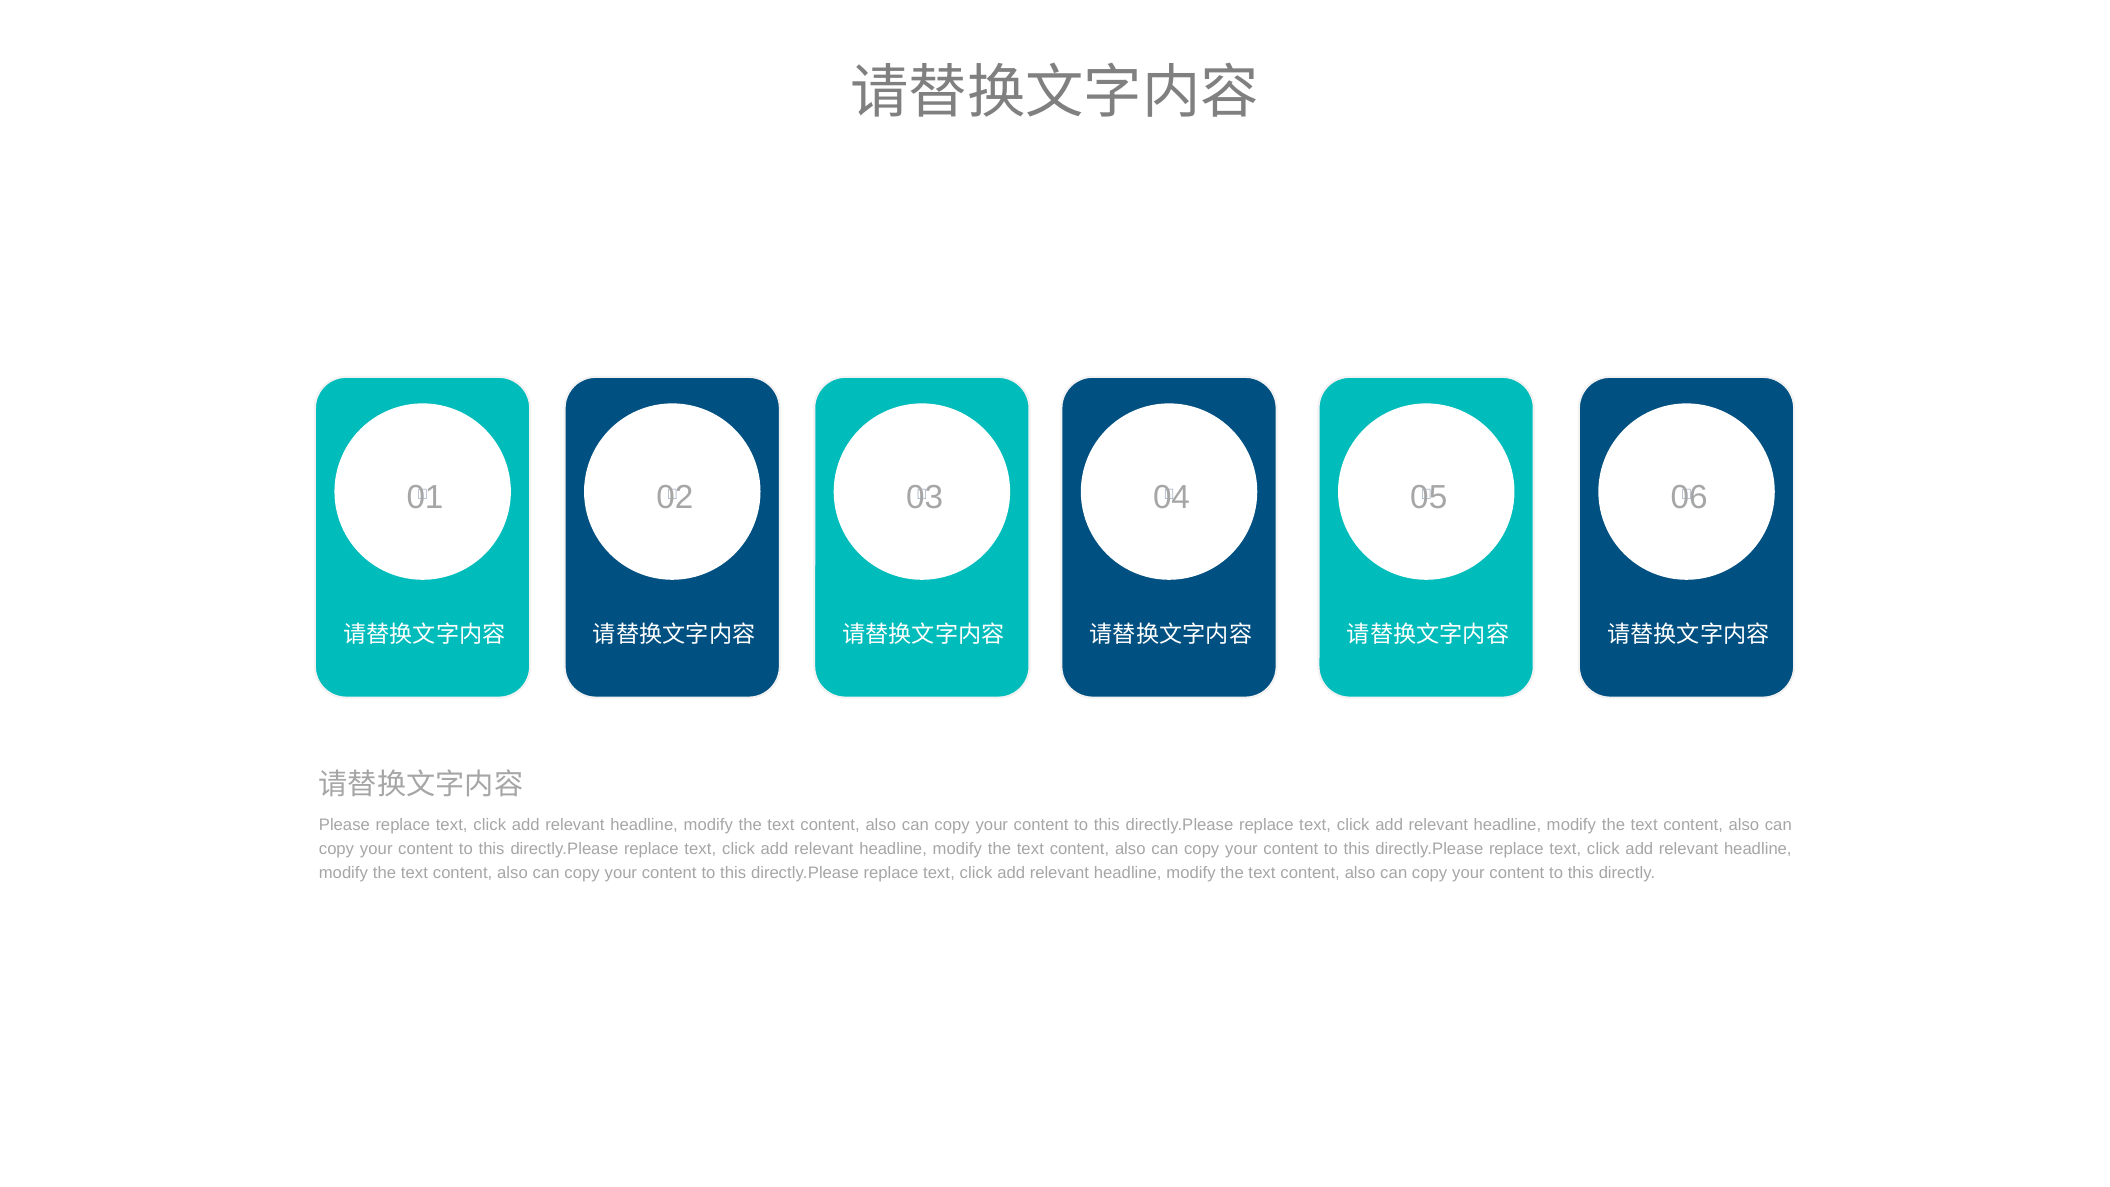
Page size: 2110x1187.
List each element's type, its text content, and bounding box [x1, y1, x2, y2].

text_box [563, 375, 781, 699]
text_box  [1079, 402, 1259, 581]
text_box 请替换文字内容 [318, 751, 630, 808]
text_box 03 [856, 437, 993, 546]
text_box [813, 375, 1031, 699]
text_box 请替换文字内容 [568, 602, 780, 659]
text_box  [333, 402, 512, 581]
text_box  [583, 402, 762, 581]
text_box [313, 375, 532, 699]
text_box 01 [356, 437, 494, 546]
text_box 请替换文字内容 [318, 602, 531, 659]
text_box 请替换文字内容 [1582, 602, 1795, 659]
text_box Please replace text, click add relevant headline, modify the text content, also can copy your content to this directly.Please replace text, click add relevant headline, modify the text content, also can copy your content to this directly.Please replace text, click add relevant headline, modify the text content, also can copy your content to this directly.Please replace text, click add relevant headline, modify the text content, also can copy your content to this directly.Please replace text, click add relevant headline, modify the text content, also can copy your content to this directly. [318, 810, 1795, 946]
text_box 06 [1620, 437, 1758, 546]
text_box 请替换文字内容 [820, 32, 1289, 124]
text_box 04 [1103, 437, 1240, 546]
text_box [1317, 375, 1535, 699]
text_box [1060, 375, 1278, 699]
text_box 请替换文字内容 [1065, 602, 1277, 659]
text_box  [1597, 402, 1776, 581]
text_box 05 [1360, 437, 1497, 546]
text_box [1577, 375, 1796, 699]
text_box 02 [606, 437, 743, 546]
text_box  [832, 402, 1012, 581]
text_box 请替换文字内容 [1322, 602, 1534, 659]
text_box  [1336, 402, 1516, 581]
text_box 请替换文字内容 [817, 602, 1030, 659]
